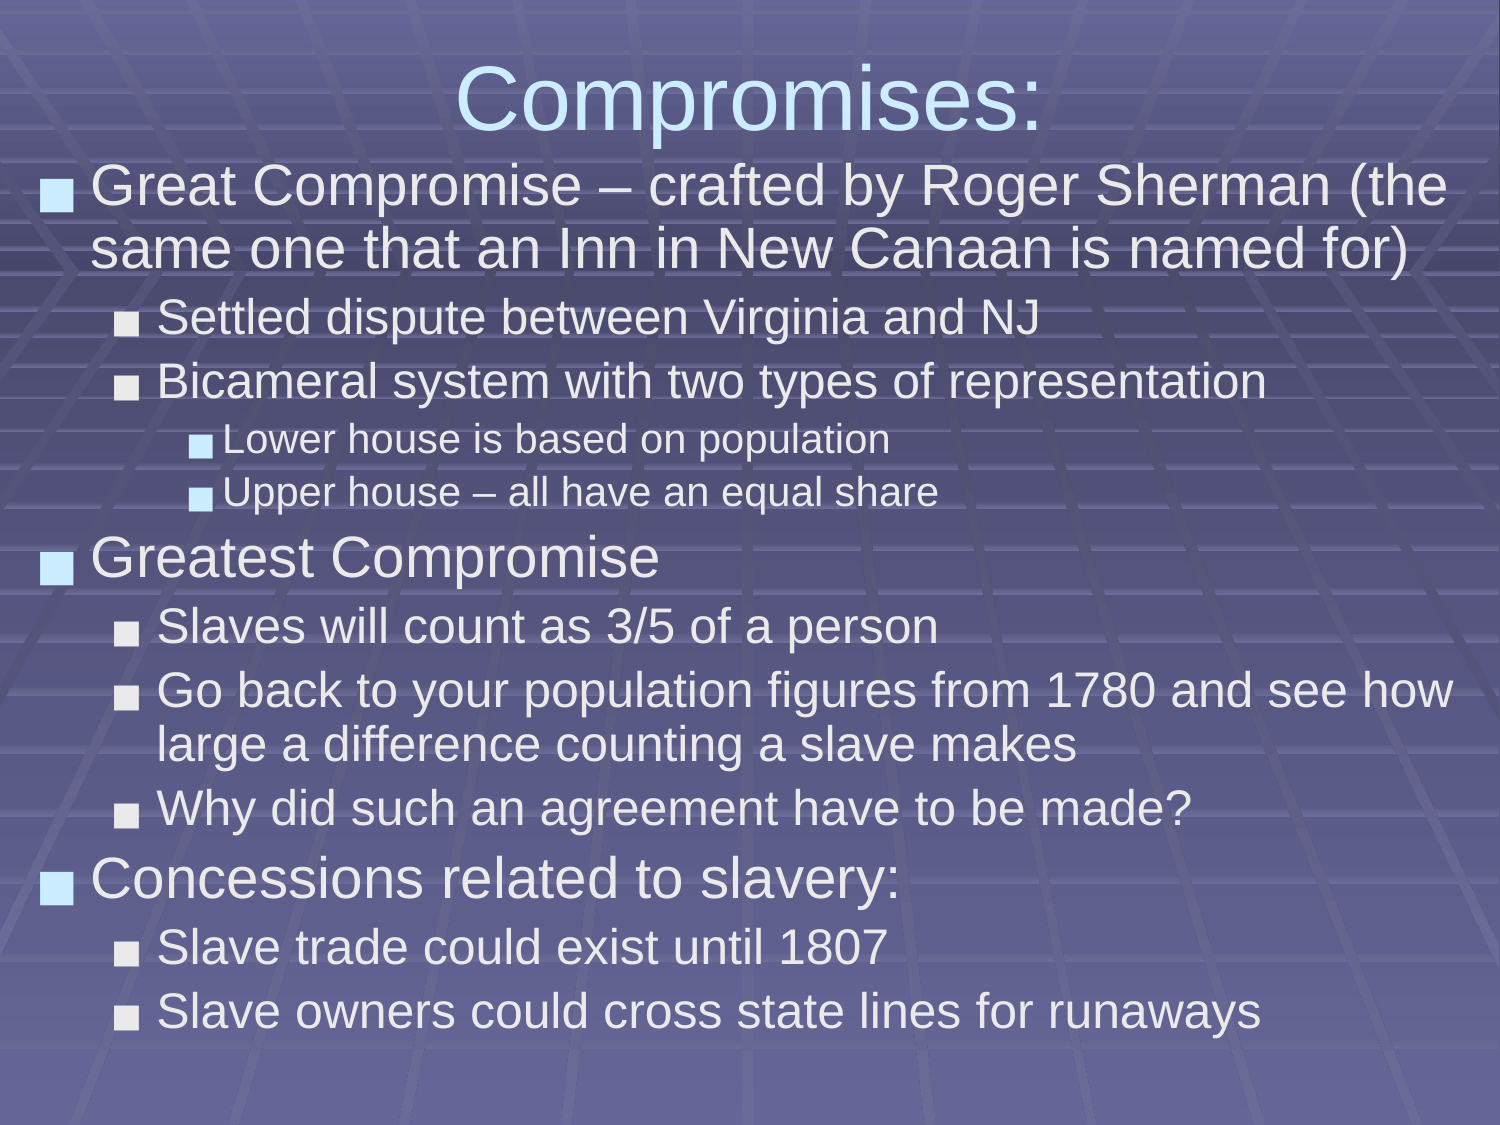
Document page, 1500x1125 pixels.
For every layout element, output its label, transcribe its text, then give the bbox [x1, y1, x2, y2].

title Compromises: [75, 0, 1425, 147]
list Great Compromise – crafted by Roger Sherman (the same one that an Inn in New Canaan is named for) Settled dispute between Virginia and NJ Bicameral system with two types of representation Lower house is based on population Upper house – all have an equal share Greatest Compromise Slaves will count as 3/5 of a person Go back to your population figures from 1780 and see how large a difference counting a slave makes Why did such an agreement have to be made? Concessions related to slavery: Slave trade could exist until 1807 Slave owners could cross state lines for runaways [19, 147, 1480, 886]
